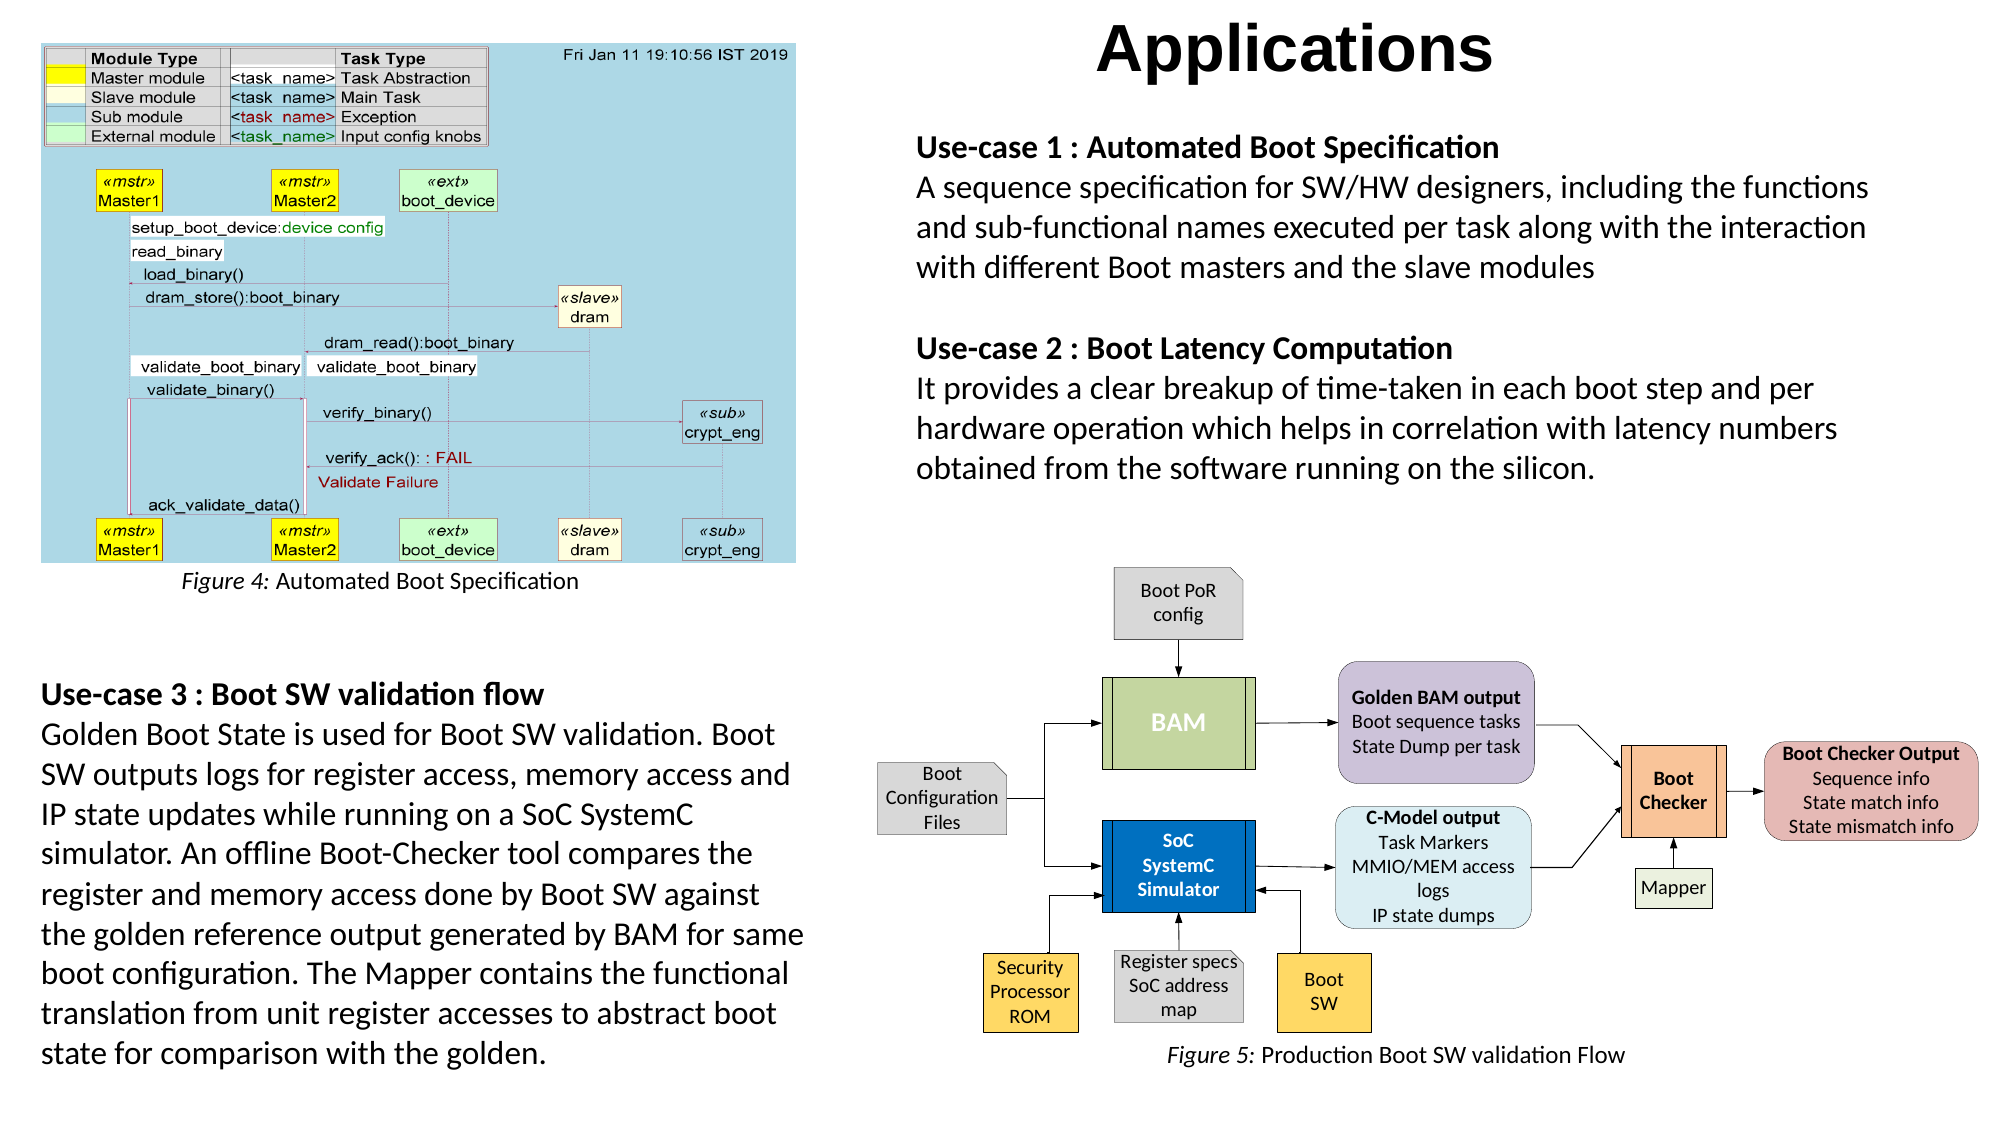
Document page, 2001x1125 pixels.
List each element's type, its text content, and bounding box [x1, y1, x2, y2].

text_box Figure 4: Automated Boot Specification [166, 563, 671, 632]
picture [876, 565, 1979, 1033]
text_box Use-case 3 : Boot SW validation flow Golden Boot State is used for Boot SW validation. Boot SW outputs logs for register access, memory access and IP state updates while running on a SoC SystemC simulator. An ofﬂine Boot-Checker tool compares the register and memory access done by Boot SW against the golden reference output generated by BAM for same boot conﬁguration. The Mapper contains the functional translation from unit register accesses to abstract boot state for comparison with the golden. [26, 664, 828, 1079]
text_box Figure 5: Production Boot SW validation Flow [1152, 1033, 1656, 1125]
picture [41, 43, 796, 563]
text_box Use-case 1 : Automated Boot Specification A sequence speciﬁcation for SW/HW designers, including the functions and sub-functional names executed per task along with the interaction with different Boot masters and the slave modules [901, 118, 1941, 293]
text_box Use-case 2 : Boot Latency Computation It provides a clear breakup of time-taken in each boot step and per hardware operation which helps in correlation with latency numbers obtained from the software running on the silicon. [901, 318, 1941, 494]
text_box Applications [795, 0, 1796, 92]
